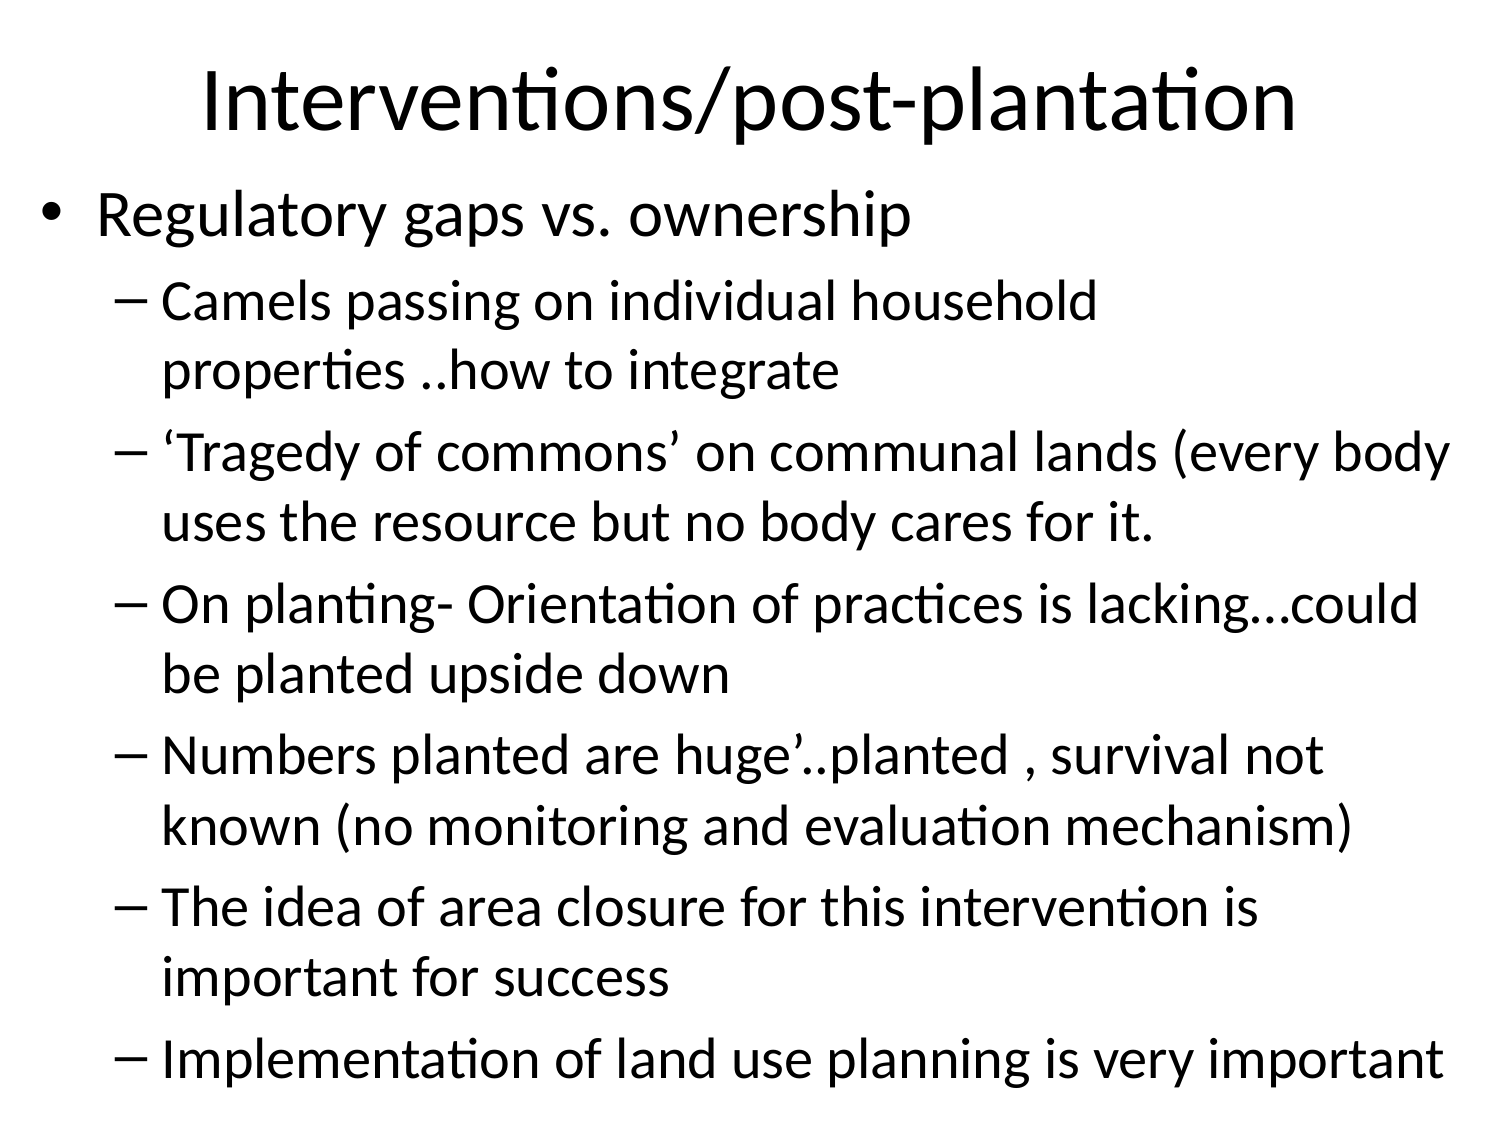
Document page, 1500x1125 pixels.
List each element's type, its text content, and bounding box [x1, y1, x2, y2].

list Regulatory gaps vs. ownership Camels passing on individual household properties ..how to integrate ‘Tragedy of commons’ on communal lands (every body uses the resource but no body cares for it. On planting- Orientation of practices is lacking…could be planted upside down Numbers planted are huge’..planted , survival not known (no monitoring and evaluation mechanism) The idea of area closure for this intervention is important for success Implementation of land use planning is very important [24, 162, 1500, 1125]
text_box Interventions/post-plantation [74, 0, 1425, 188]
